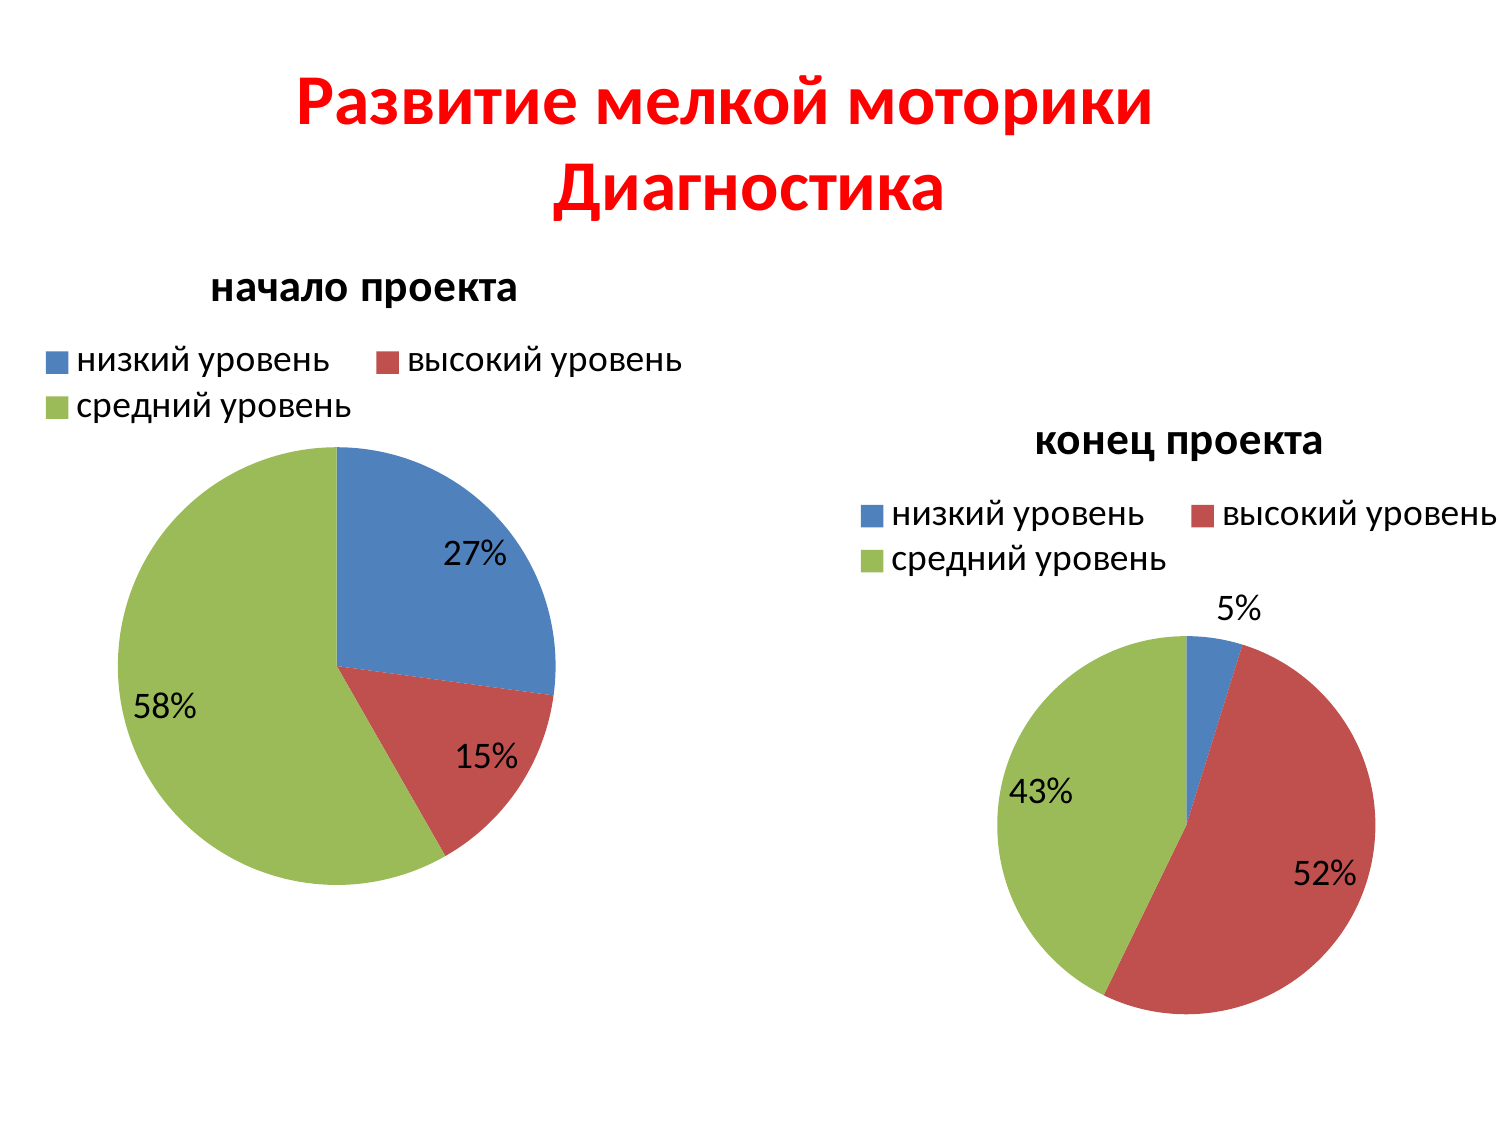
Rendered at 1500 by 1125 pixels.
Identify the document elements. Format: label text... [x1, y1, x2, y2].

title Развитие мелкой моторики Диагностика [75, 45, 1425, 233]
chart [0, 231, 1500, 1053]
